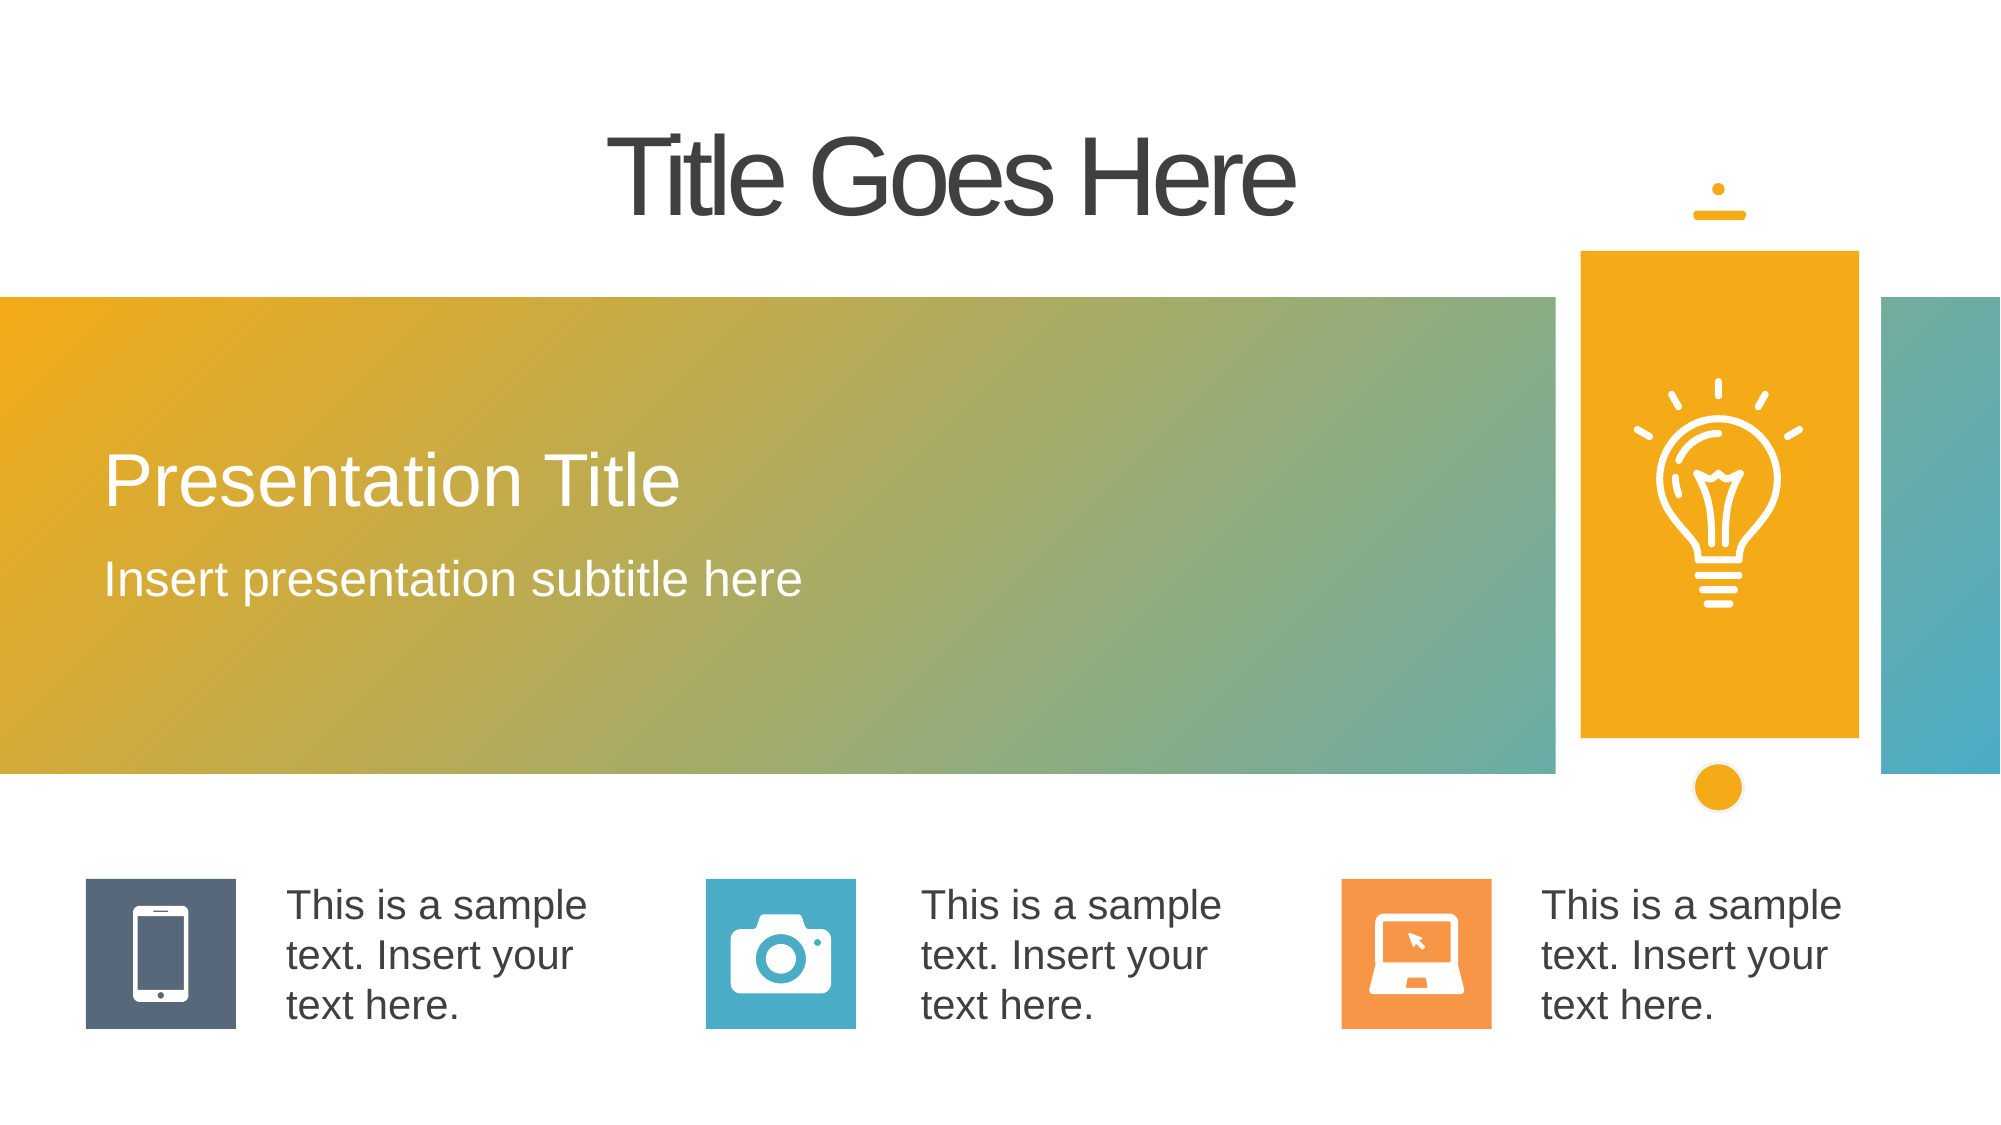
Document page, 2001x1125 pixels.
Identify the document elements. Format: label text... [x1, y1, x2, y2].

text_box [85, 870, 1915, 1038]
text_box [0, 296, 1555, 774]
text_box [1555, 155, 1882, 831]
text_box [1882, 296, 2000, 774]
text_box Title Goes Here [590, 102, 1410, 238]
text_box Presentation Title Insert presentation subtitle here [88, 424, 1492, 614]
